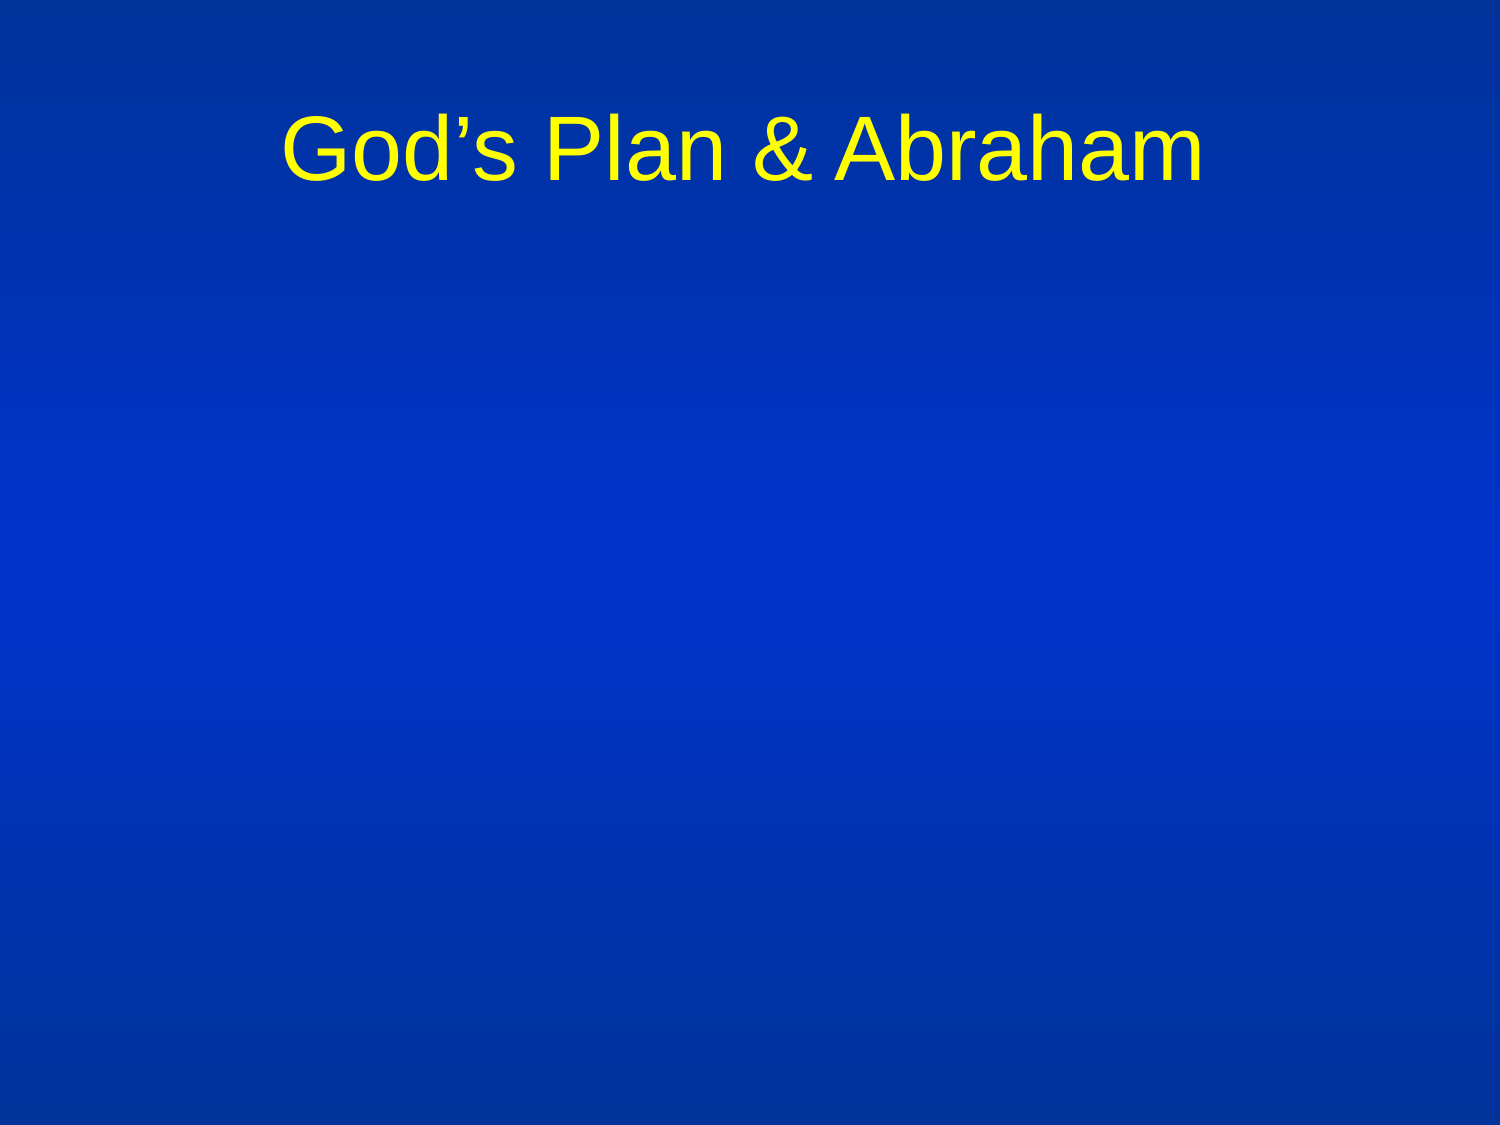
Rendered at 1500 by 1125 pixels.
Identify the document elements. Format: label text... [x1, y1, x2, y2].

title God’s Plan & Abraham [50, 50, 1438, 238]
